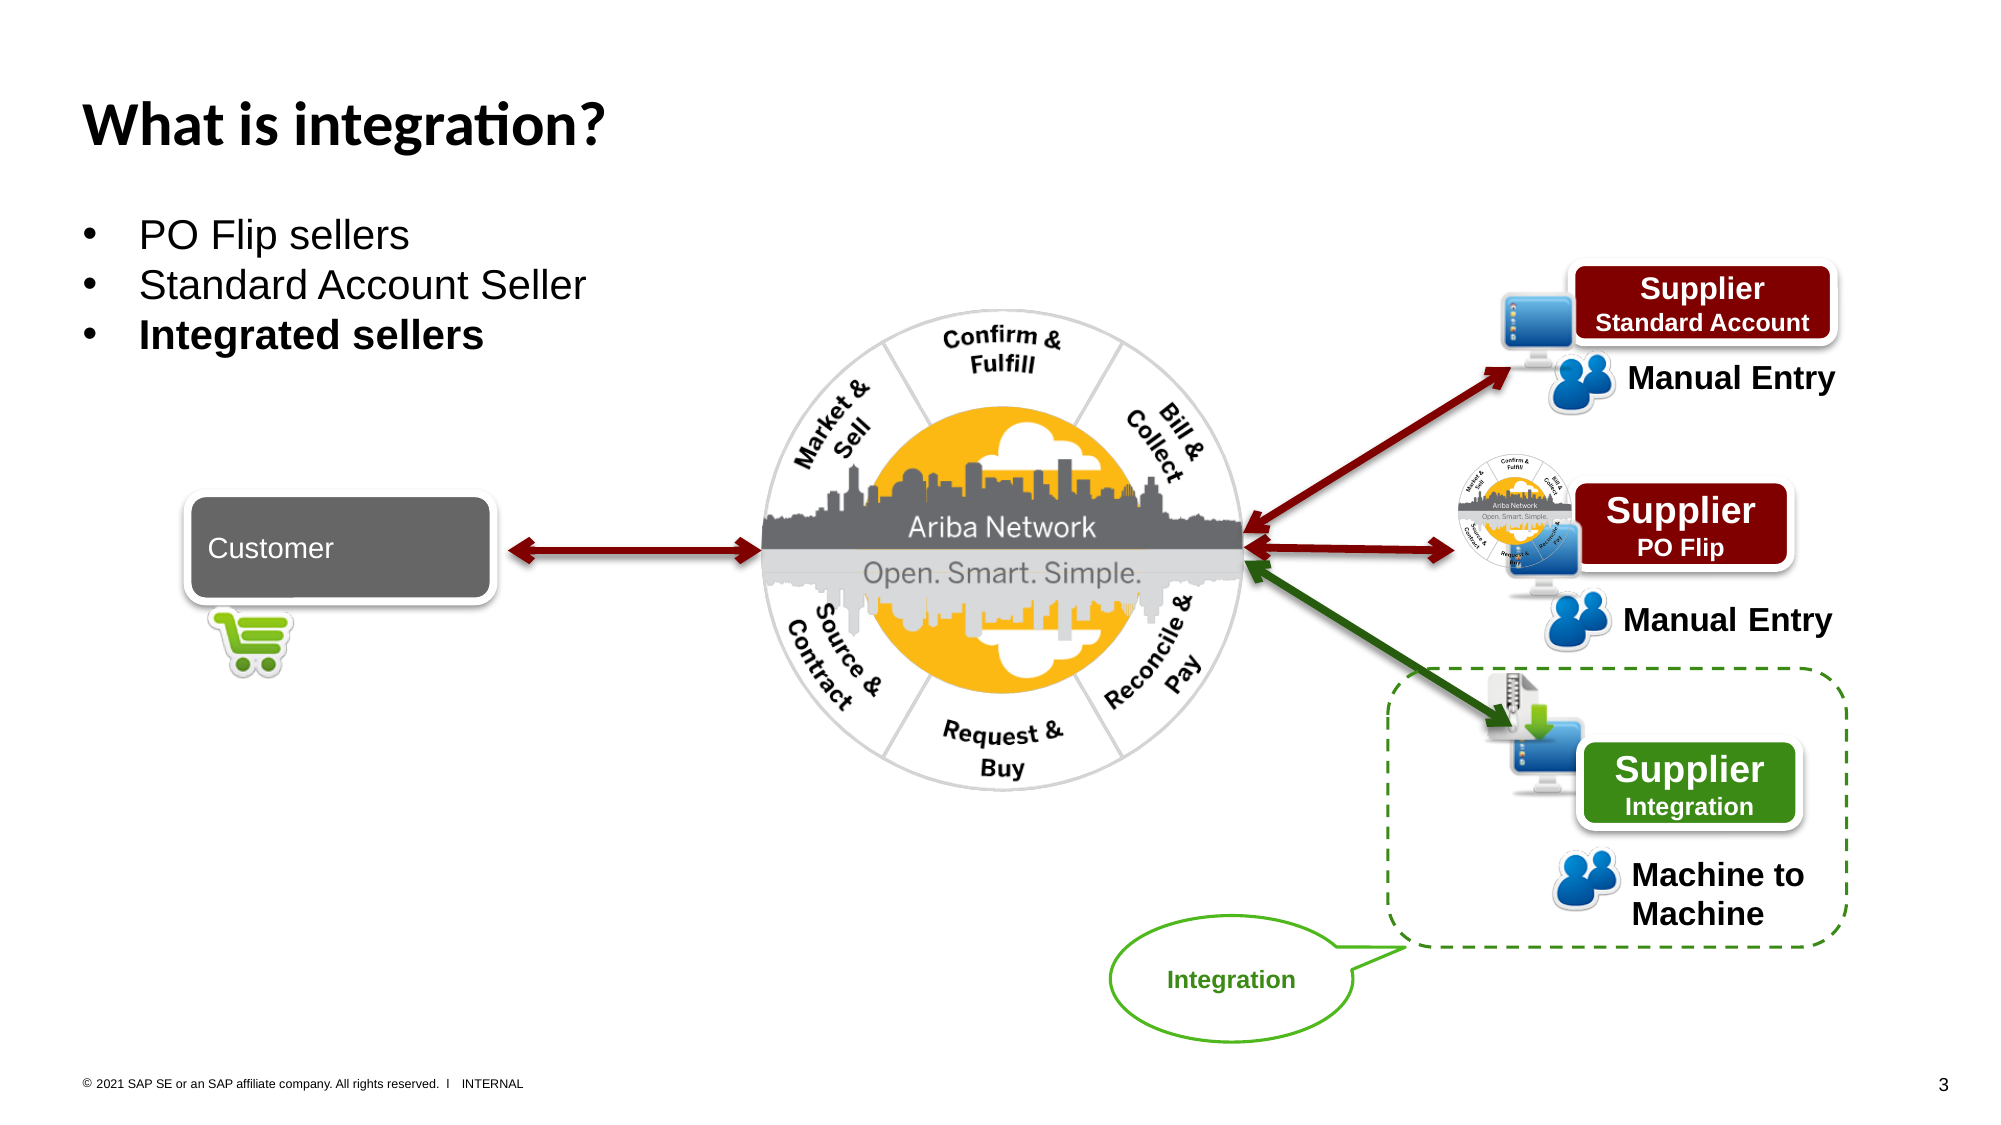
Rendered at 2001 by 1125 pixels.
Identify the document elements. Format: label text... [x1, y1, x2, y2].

picture [761, 308, 1245, 793]
text_box Manual Entry [1620, 349, 1878, 404]
text_box Machine to Machine [1827, 845, 1882, 940]
picture [1457, 454, 1613, 656]
picture [206, 598, 295, 688]
text_box What is integration? PO Flip sellers Standard Account Seller Integrated sellers [82, 82, 1918, 408]
text_box Customer [183, 489, 498, 606]
picture [1480, 668, 1594, 803]
picture [1493, 285, 1618, 419]
text_box [1386, 666, 1849, 949]
text_box Supplier Standard Account [1567, 258, 1838, 347]
text_box Manual Entry [1613, 586, 1873, 647]
text_box Supplier PO Flip [1578, 475, 1795, 572]
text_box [1242, 366, 1512, 534]
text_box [1243, 546, 1455, 551]
text_box Integration [1108, 913, 1407, 1044]
picture [1551, 844, 1622, 915]
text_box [1243, 560, 1513, 727]
